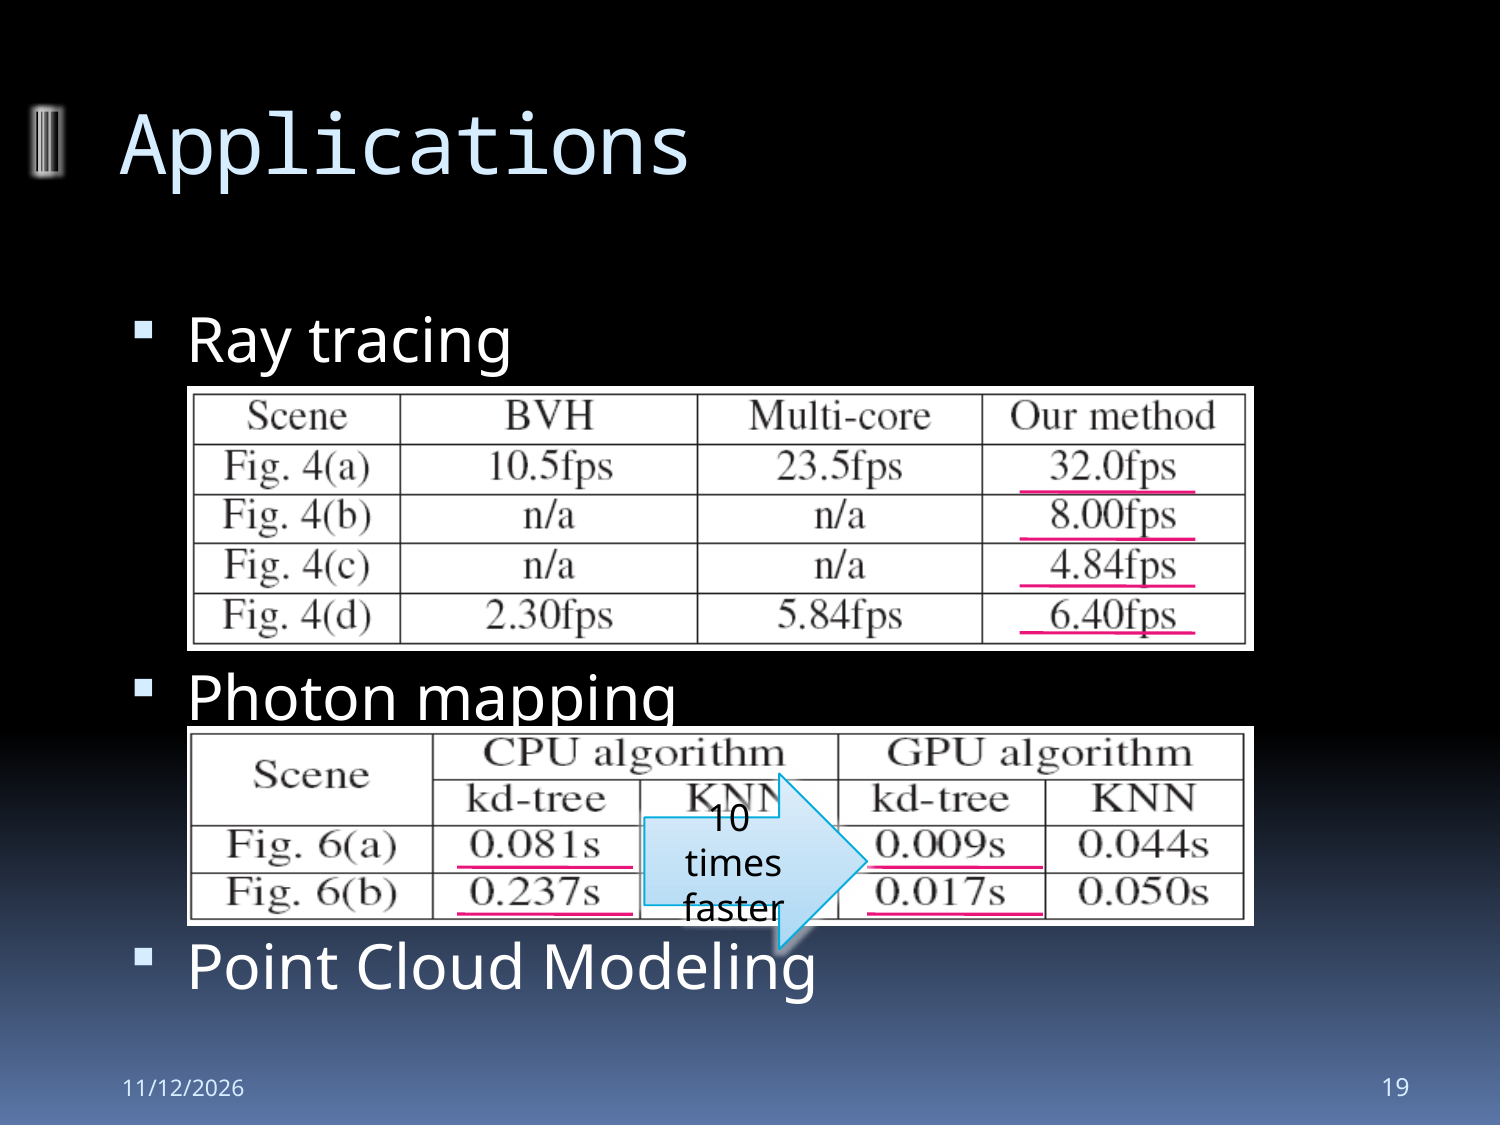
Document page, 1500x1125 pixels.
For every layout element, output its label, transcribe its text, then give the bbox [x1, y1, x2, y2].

slide_number 19 [1366, 1052, 1442, 1113]
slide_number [107, 1052, 457, 1113]
picture [187, 386, 1254, 652]
picture [186, 726, 1255, 927]
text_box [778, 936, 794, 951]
title Applications [103, 83, 1379, 234]
list Ray tracing Photon mapping Point Cloud Modeling [103, 292, 1379, 1043]
